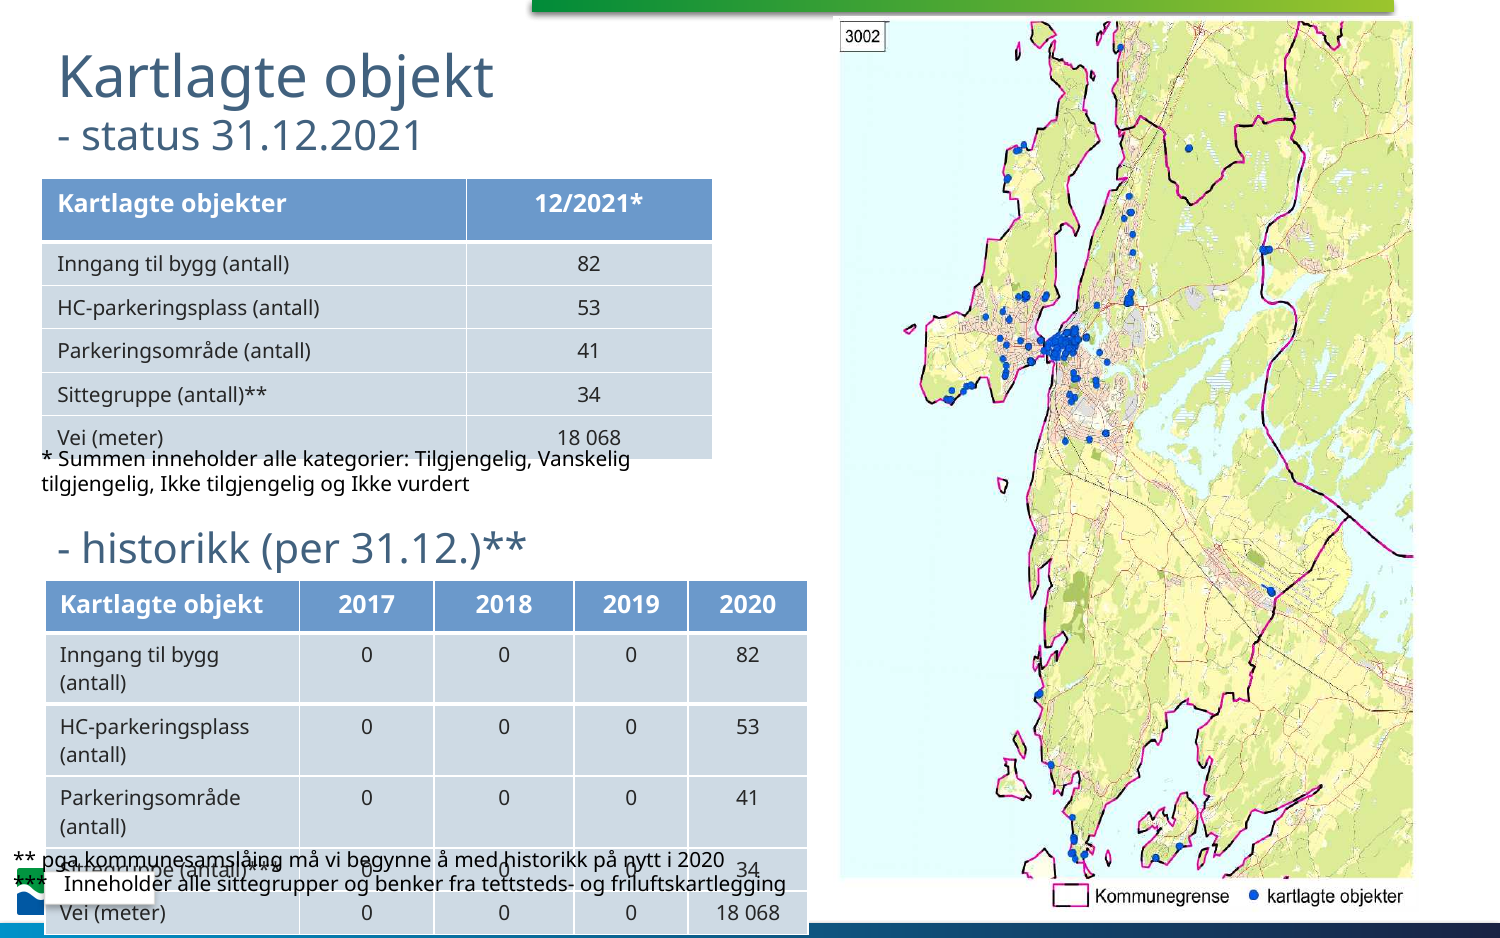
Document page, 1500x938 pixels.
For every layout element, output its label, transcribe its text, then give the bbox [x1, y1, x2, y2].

table_cell 18 068 [689, 892, 807, 934]
text_box * Summen inneholder alle kategorier: Tilgjengelig, Vanskelig tilgjengelig, Ikke tilgjengelig og Ikke vurdert [26, 438, 711, 504]
table_cell 53 [467, 286, 712, 328]
table_header 2017 [300, 581, 433, 631]
table_cell 18 068 [467, 416, 712, 459]
table_cell 41 [689, 777, 807, 847]
table_cell 34 [467, 373, 712, 415]
table_cell HC-parkeringsplass (antall) [46, 706, 299, 775]
table_cell 34 [802, 849, 807, 890]
table_header 2020 [689, 581, 807, 631]
table_cell 0 [300, 904, 433, 934]
table_cell 0 [300, 777, 433, 838]
table_cell Sittegruppe (antall)** [42, 373, 466, 415]
table_header 12/2021* [467, 179, 712, 240]
table_cell Inngang til bygg (antall) [42, 244, 466, 285]
table_header Kartlagte objekt [46, 581, 299, 631]
table_cell 41 [467, 329, 712, 372]
text_box - historikk (per 31.12.)** [42, 496, 828, 580]
table_cell Parkeringsområde (antall) [42, 329, 466, 372]
table_cell HC-parkeringsplass (antall) [42, 286, 466, 328]
text_box ** pga kommunesamslåing må vi begynne å med historikk på nytt i 2020 *** Inneholder alle sittegrupper og benker fra tettsteds- og friluftskartlegging [0, 838, 802, 904]
table_header 2018 [435, 581, 573, 631]
table_cell 82 [689, 635, 807, 702]
text_box Kartlagte objekt - status 31.12.2021 [42, 24, 828, 167]
table_cell 82 [467, 244, 712, 285]
table_cell 0 [300, 706, 433, 775]
table_header Kartlagte objekter [42, 179, 466, 240]
table_cell Vei (meter) [42, 416, 466, 438]
table_cell 53 [689, 706, 807, 775]
picture [833, 16, 1419, 913]
table_cell Inngang til bygg (antall) [46, 635, 299, 702]
table_cell 0 [435, 904, 573, 934]
table_header 2019 [575, 581, 687, 631]
table_cell 0 [435, 635, 573, 702]
table_cell 0 [435, 706, 573, 775]
table_cell 0 [575, 777, 687, 838]
table_cell 0 [575, 706, 687, 775]
table_cell 0 [575, 635, 687, 702]
table_cell 0 [435, 777, 573, 838]
table_cell Vei (meter) [46, 904, 299, 934]
table_cell 0 [300, 635, 433, 702]
table_cell Parkeringsområde (antall) [46, 777, 299, 838]
table_cell 0 [575, 904, 687, 934]
